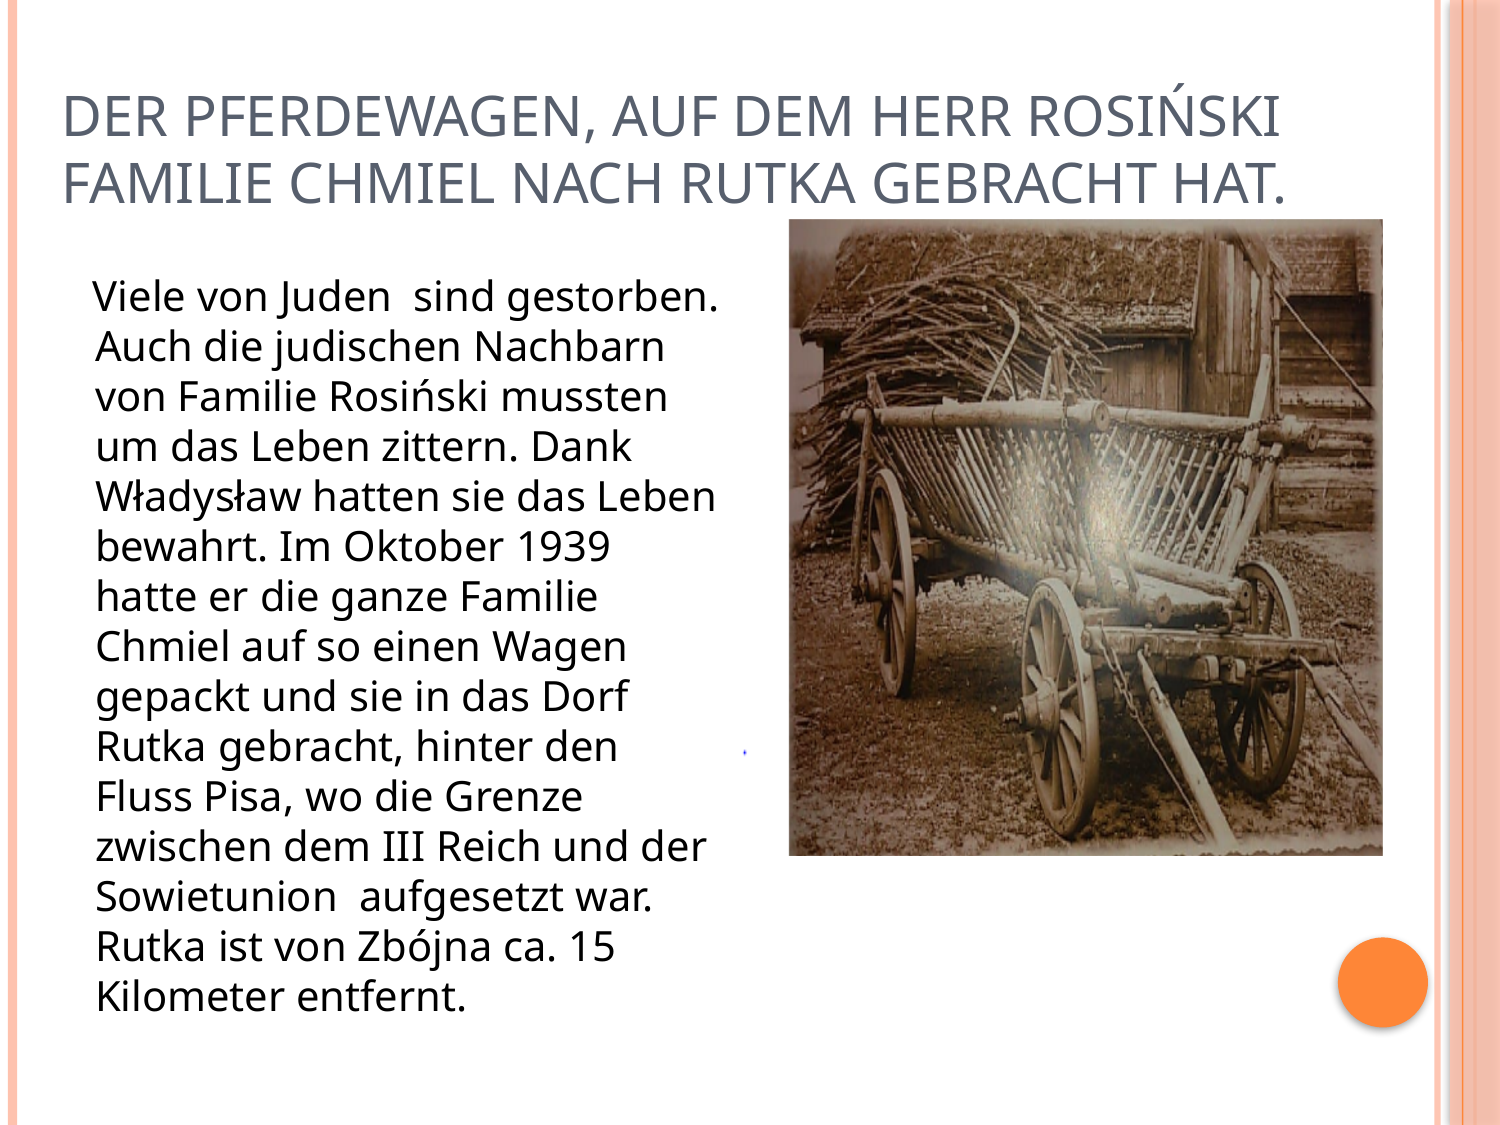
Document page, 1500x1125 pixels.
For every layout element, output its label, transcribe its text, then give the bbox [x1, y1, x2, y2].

title Der Pferdewagen, auf dem Herr Rosiński Familie Chmiel nach Rutka gebracht hat. [46, 35, 1397, 223]
list Viele von Juden sind gestorben. Auch die judischen Nachbarn von Familie Rosiński mussten um das Leben zittern. Dank Władysław hatten sie das Leben bewahrt. Im Oktober 1939 hatte er die ganze Familie Chmiel auf so einen Wagen gepackt und sie in das Dorf Rutka gebracht, hinter den Fluss Pisa, wo die Grenze zwischen dem III Reich und der Sowietunion aufgesetzt war. Rutka ist von Zbójna ca. 15 Kilometer entfernt. [35, 262, 738, 1005]
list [743, 216, 1382, 858]
